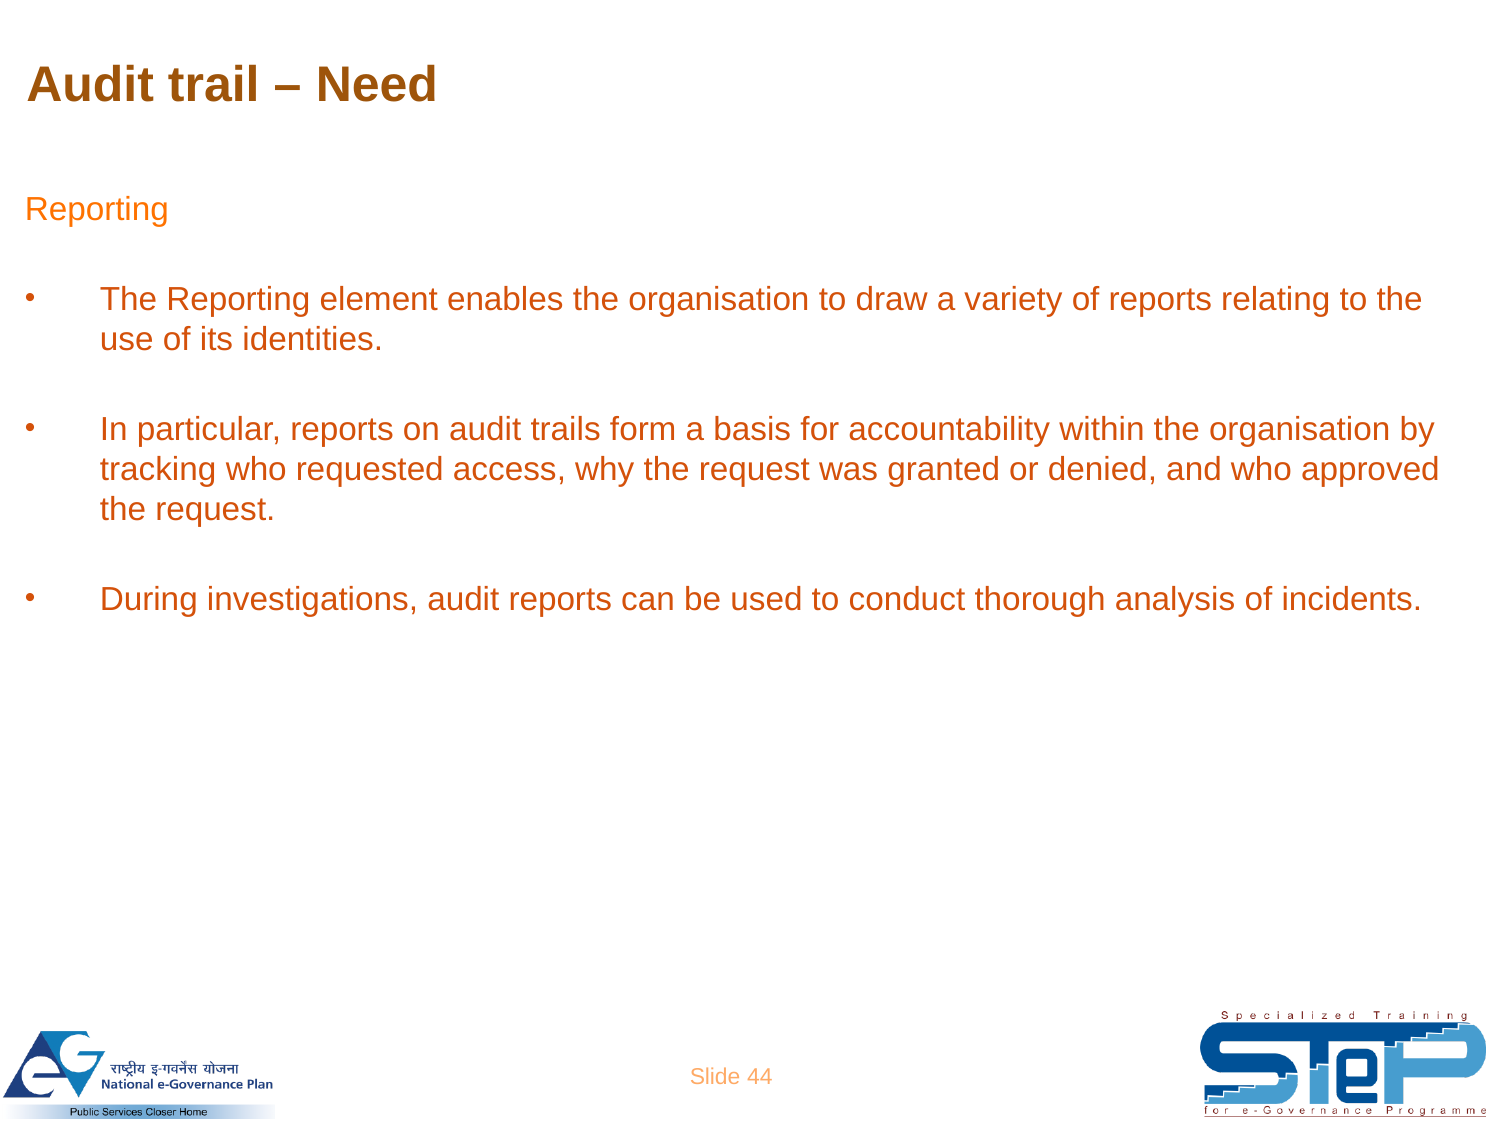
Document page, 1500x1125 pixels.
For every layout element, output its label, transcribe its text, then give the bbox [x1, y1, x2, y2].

picture [2, 1031, 275, 1119]
picture [1200, 1011, 1486, 1117]
list Reporting The Reporting element enables the organisation to draw a variety of reports relating to the use of its identities. In particular, reports on audit trails form a basis for accountability within the organisation by tracking who requested access, why the request was granted or denied, and who approved the request. During investigations, audit reports can be used to conduct thorough analysis of incidents. [24, 187, 1473, 899]
title Audit trail – Need [26, 50, 1472, 176]
